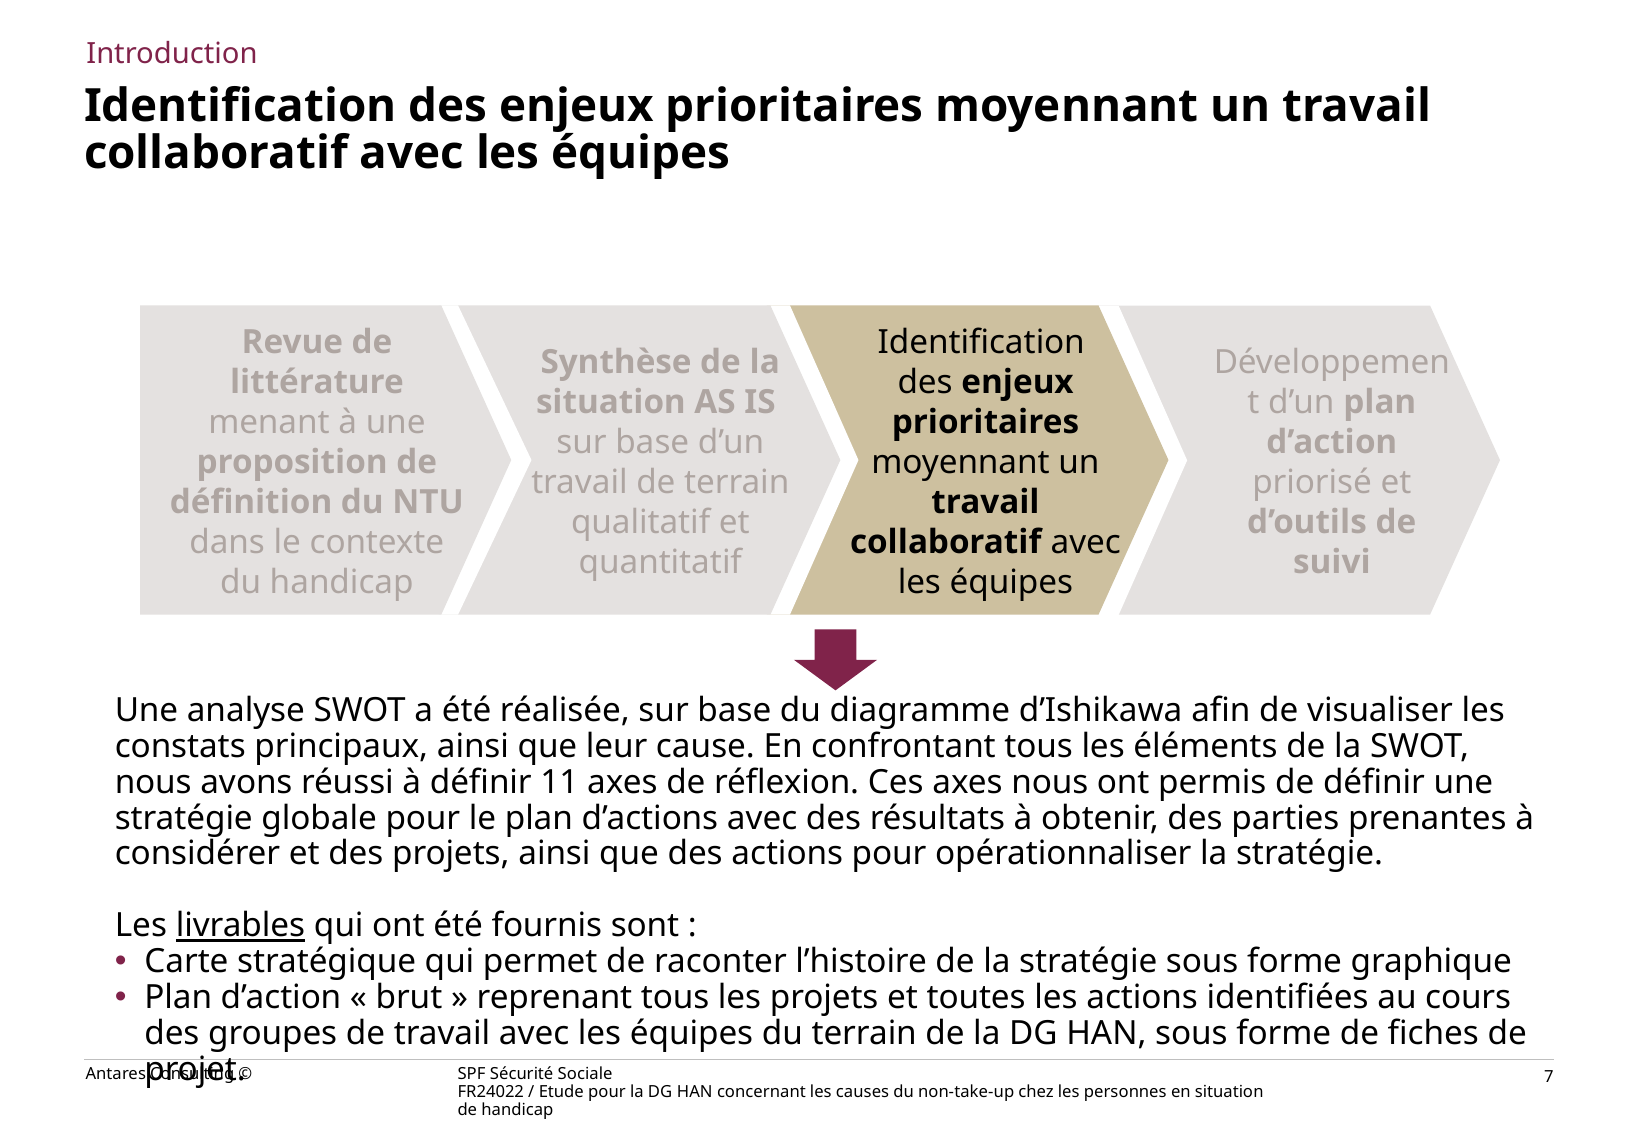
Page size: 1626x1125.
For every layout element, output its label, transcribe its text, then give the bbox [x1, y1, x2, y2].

text_box [771, 305, 859, 615]
text_box Revue de littérature menant à une proposition de définition du NTU dans le contexte du handicap [140, 305, 512, 615]
text_box Identification des enjeux prioritaires moyennant un travail collaboratif avec les équipes [791, 305, 1169, 615]
text_box Introduction [86, 38, 1522, 70]
text_box Synthèse de la situation AS IS sur base d’un travail de terrain qualitatif et quantitatif [459, 305, 841, 615]
text_box Une analyse SWOT a été réalisée, sur base du diagramme d’Ishikawa afin de visualiser les constats principaux, ainsi que leur cause. En confrontant tous les éléments de la SWOT, nous avons réussi à définir 11 axes de réflexion. Ces axes nous ont permis de définir une stratégie globale pour le plan d’actions avec des résultats à obtenir, des parties prenantes à considérer et des projets, ainsi que des actions pour opérationnaliser la stratégie. Les livrables qui ont été fournis sont : Carte stratégique qui permet de raconter l’histoire de la stratégie sous forme graphique Plan d’action « brut » reprenant tous les projets et toutes les actions identifiées au cours des groupes de travail avec les équipes du terrain de la DG HAN, sous forme de fiches de projet. [100, 685, 1566, 1096]
text_box Développement d’un plan d’action priorisé et d’outils de suivi [1119, 305, 1501, 615]
text_box [793, 629, 878, 685]
text_box [442, 305, 532, 615]
text_box [1099, 305, 1188, 615]
title Identification des enjeux prioritaires moyennant un travail collaboratif avec les équipes [84, 82, 1550, 229]
